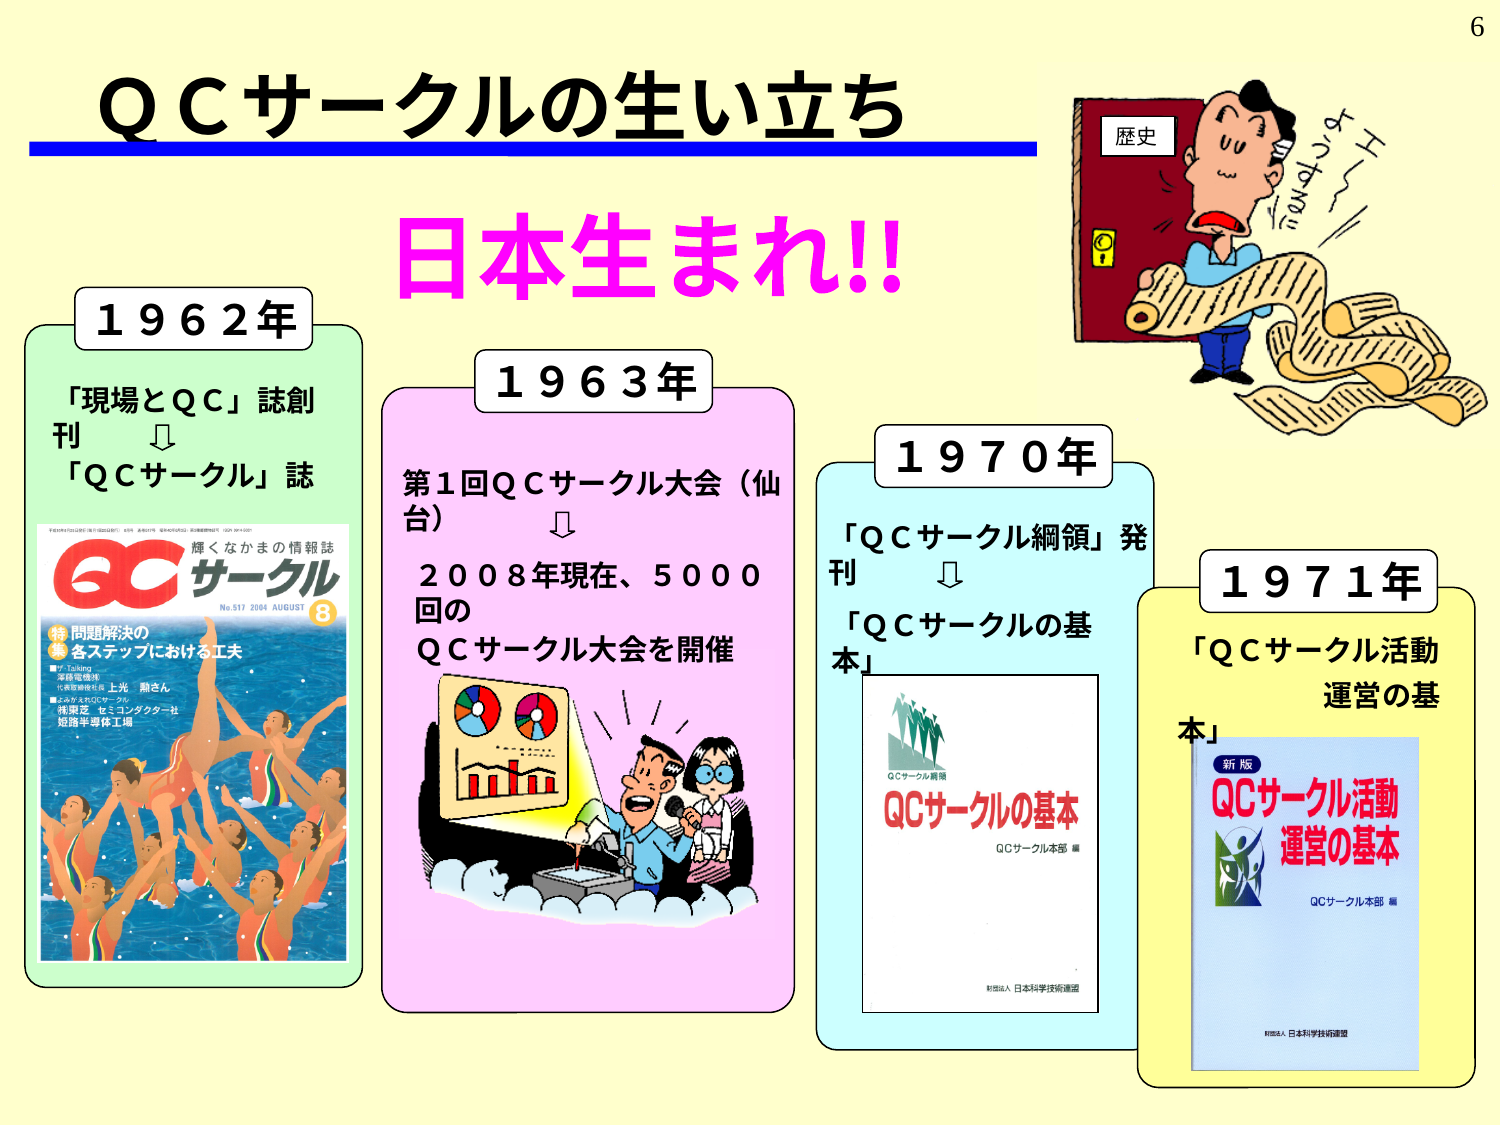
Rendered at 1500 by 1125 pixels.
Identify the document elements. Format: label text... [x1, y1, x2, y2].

text_box 「現場とＱＣ」誌創刊 [37, 374, 350, 460]
text_box [24, 324, 363, 988]
text_box [937, 562, 963, 588]
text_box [29, 51, 1476, 158]
text_box [381, 387, 795, 1013]
text_box [1137, 587, 1476, 1088]
text_box [816, 685, 1137, 1050]
slide_number 6 [1187, 0, 1500, 61]
picture [37, 524, 349, 963]
text_box １９６３年 [474, 349, 713, 413]
text_box [549, 512, 575, 538]
text_box 「ＱＣサークル活動 運営の基本」 [1162, 624, 1463, 755]
text_box １９７０年 [874, 424, 1113, 488]
text_box ２００８年現在、５０００回の ＱＣサークル大会を開催 [399, 549, 788, 674]
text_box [1037, 62, 1500, 449]
text_box 「ＱＣサークル」誌 [37, 449, 338, 500]
text_box 「ＱＣサークルの基本」 [816, 599, 1139, 685]
text_box 「ＱＣサークル綱領」発刊 [813, 512, 1176, 598]
text_box １９６２年 [74, 287, 313, 350]
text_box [399, 649, 776, 940]
text_box [150, 425, 175, 451]
text_box １９７１年 [1199, 549, 1438, 613]
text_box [862, 674, 1101, 1013]
picture [1191, 737, 1420, 1071]
text_box [838, 462, 1154, 512]
text_box 第１回ＱＣサークル大会（仙台） [387, 458, 838, 543]
